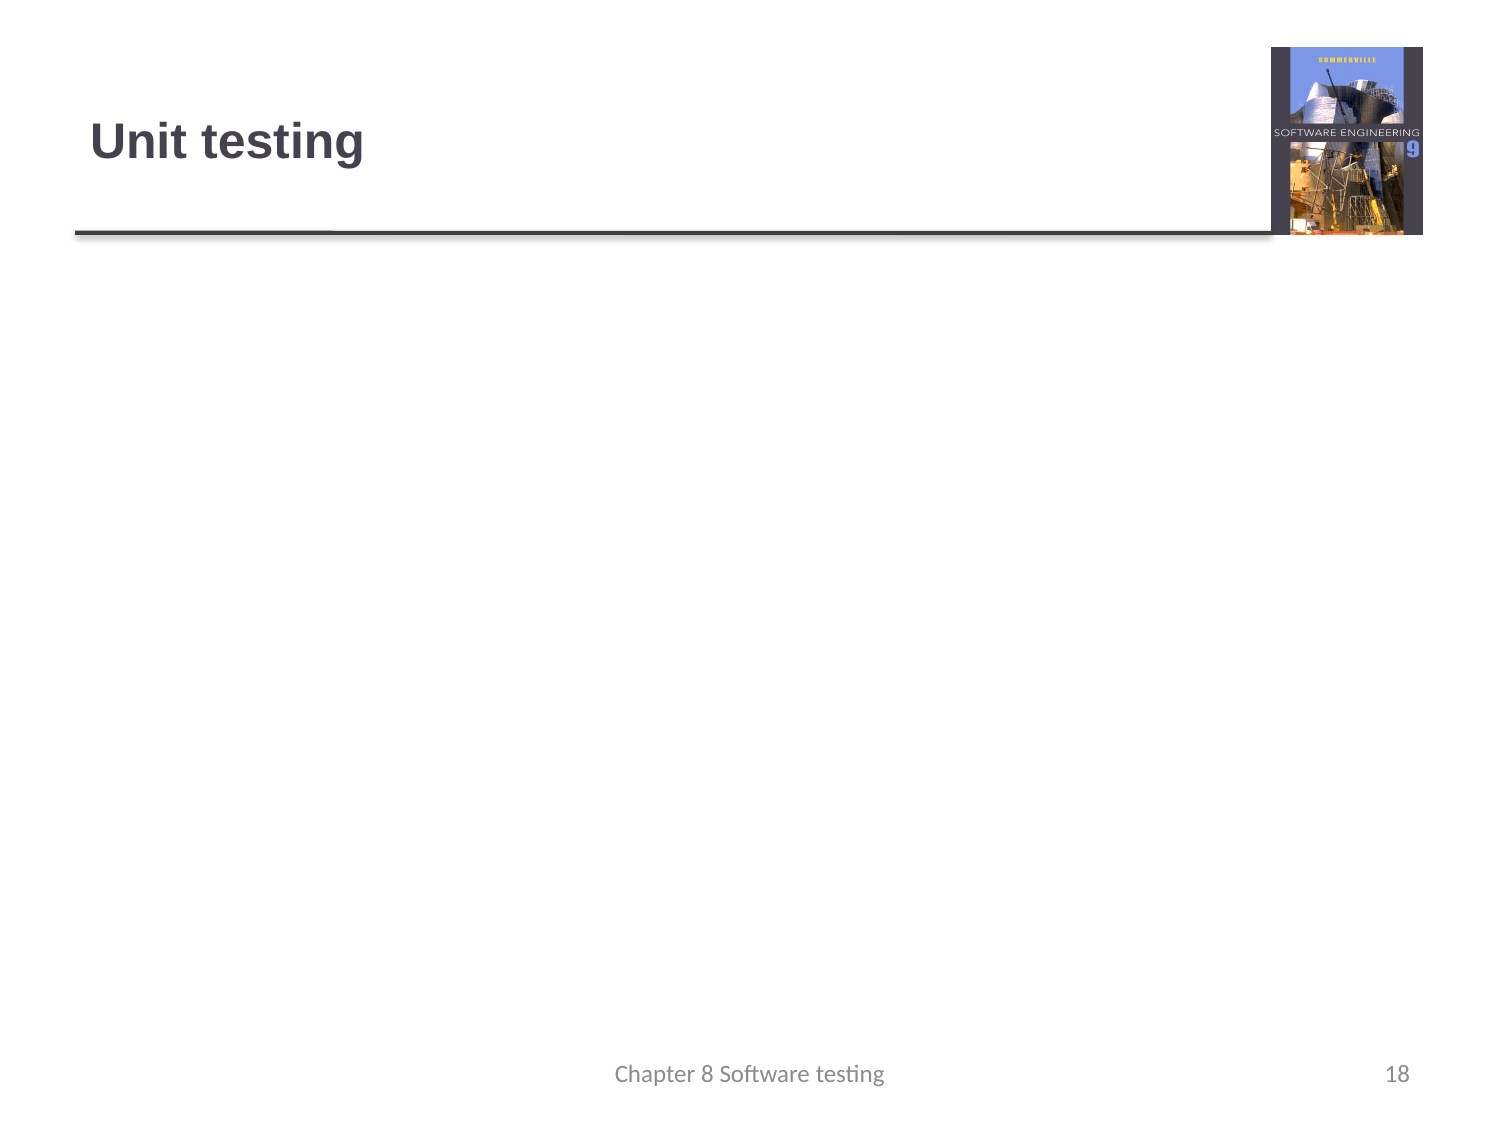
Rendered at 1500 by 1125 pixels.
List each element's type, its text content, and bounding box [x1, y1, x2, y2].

picture [1272, 47, 1423, 235]
slide_number 18 [1074, 1042, 1425, 1103]
footer Chapter 8 Software testing [512, 1042, 988, 1103]
title Unit testing [74, 44, 1272, 233]
